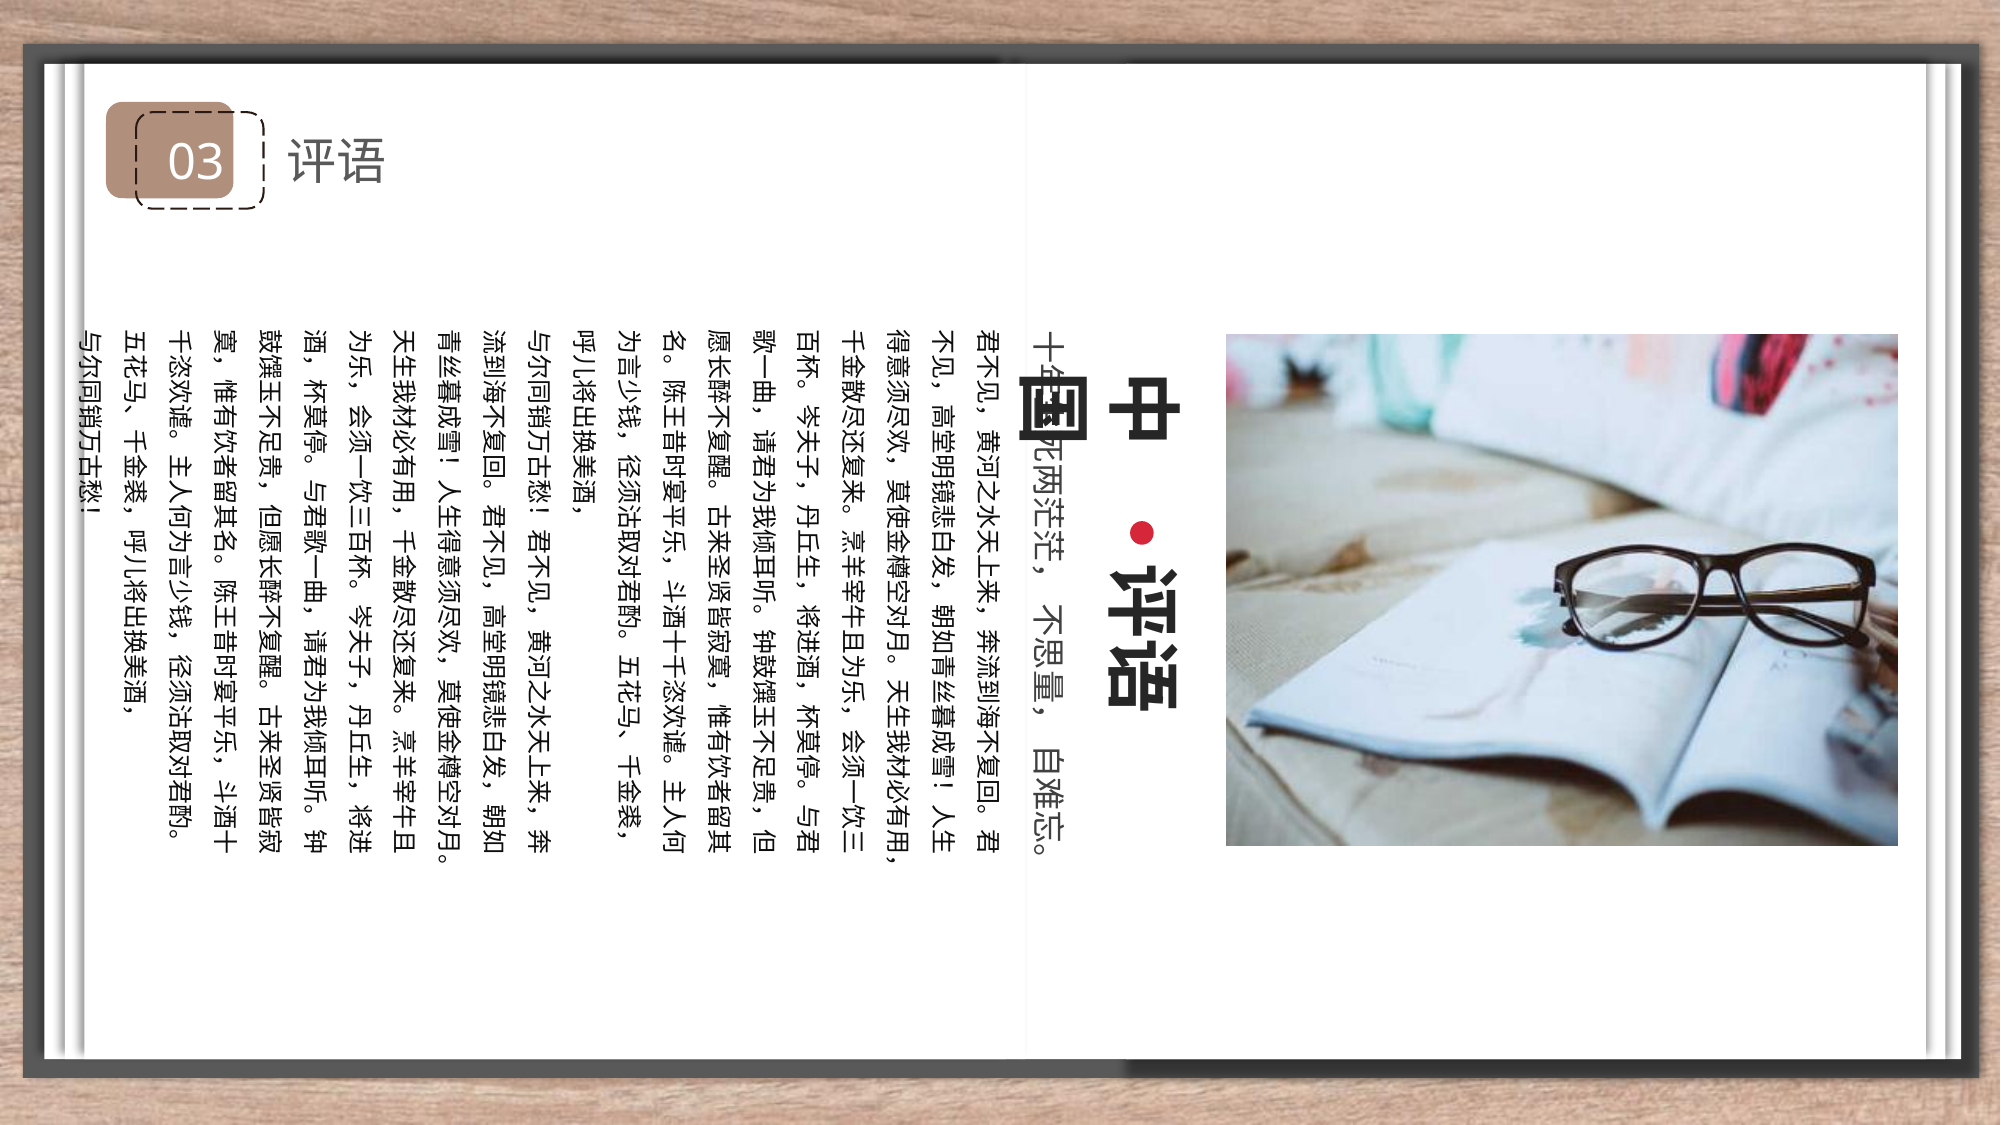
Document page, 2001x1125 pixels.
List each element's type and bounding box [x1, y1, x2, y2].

text_box [44, 63, 1962, 1060]
text_box [105, 101, 264, 209]
text_box [1076, 356, 1199, 835]
picture [0, 0, 2000, 1125]
